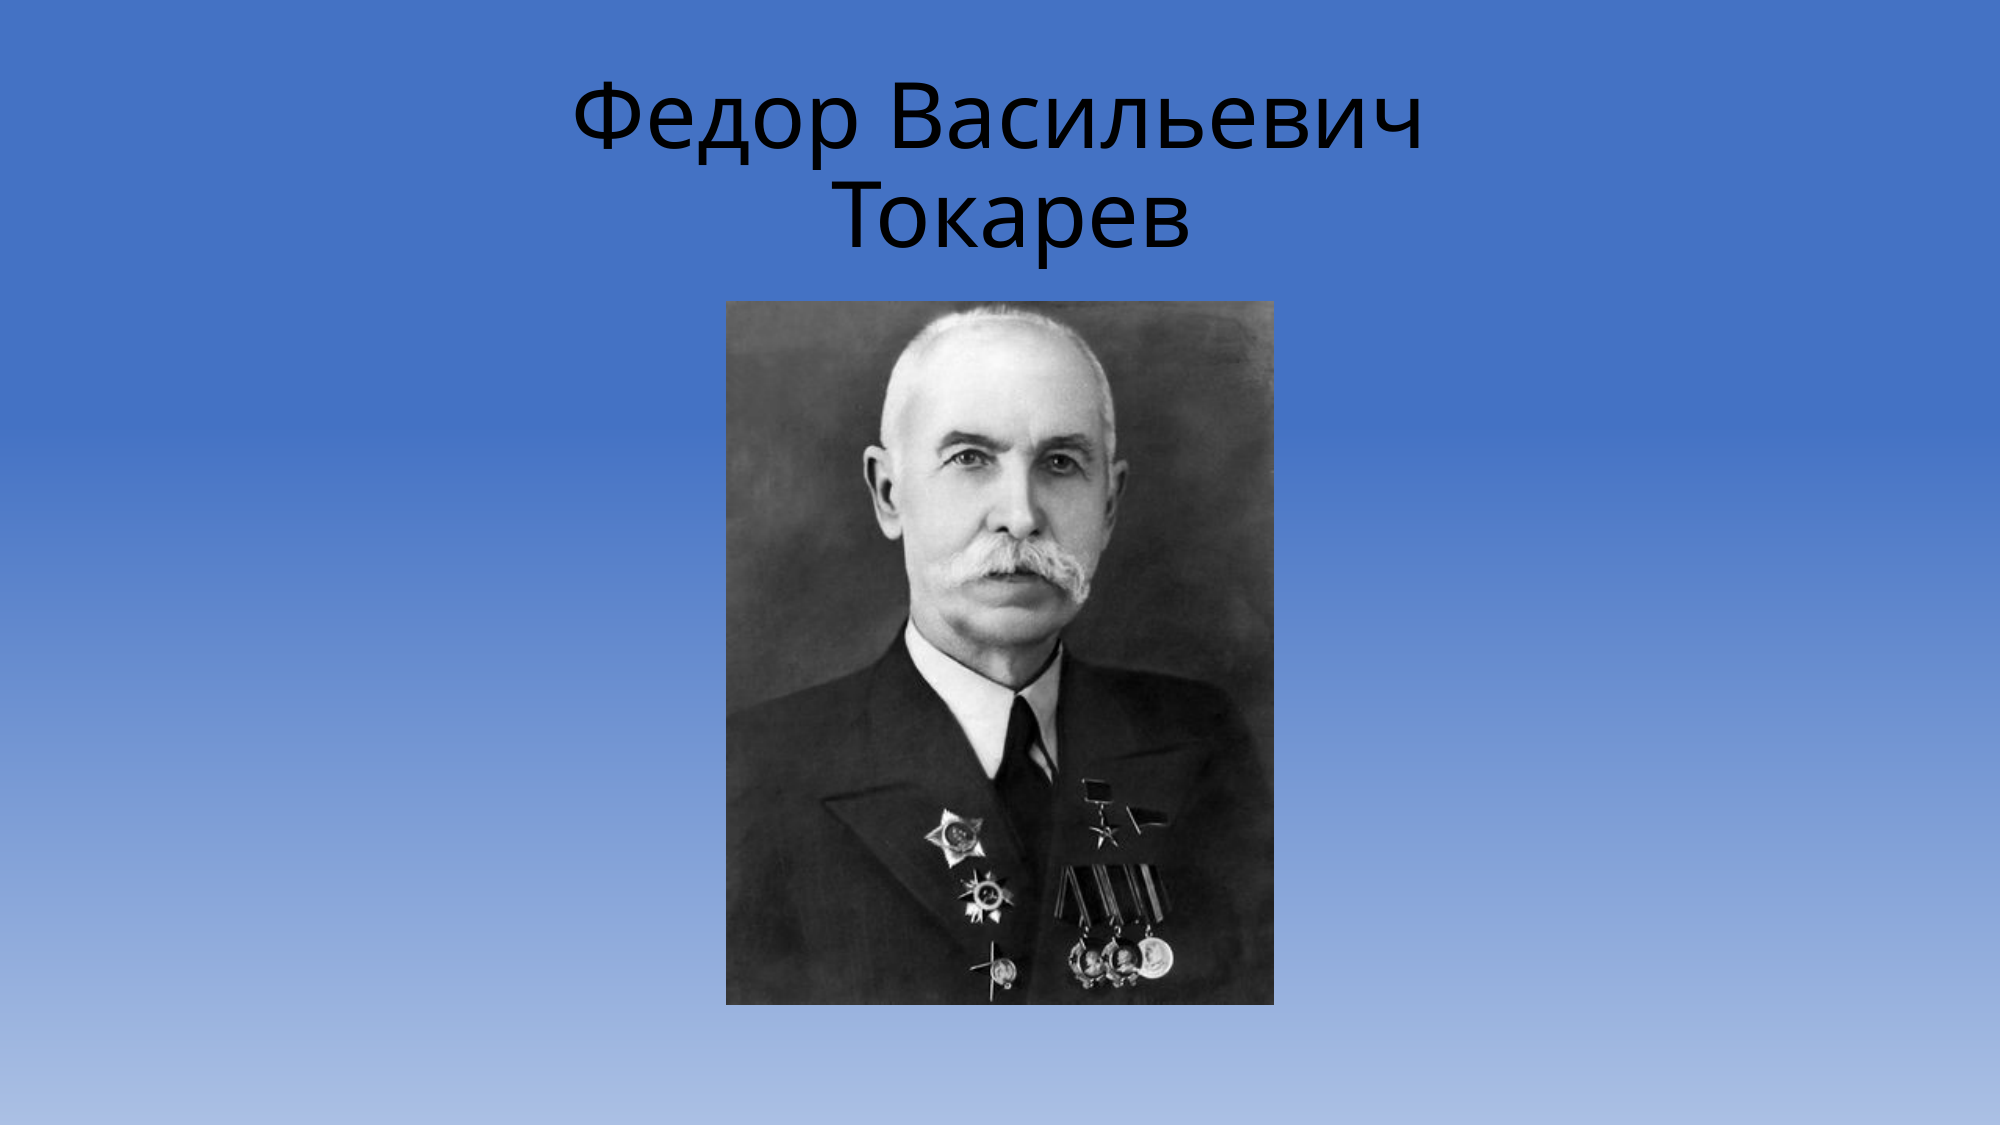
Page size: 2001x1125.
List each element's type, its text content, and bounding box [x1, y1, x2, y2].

title Федор Васильевич Токарев [137, 59, 1863, 278]
picture [726, 301, 1274, 1005]
